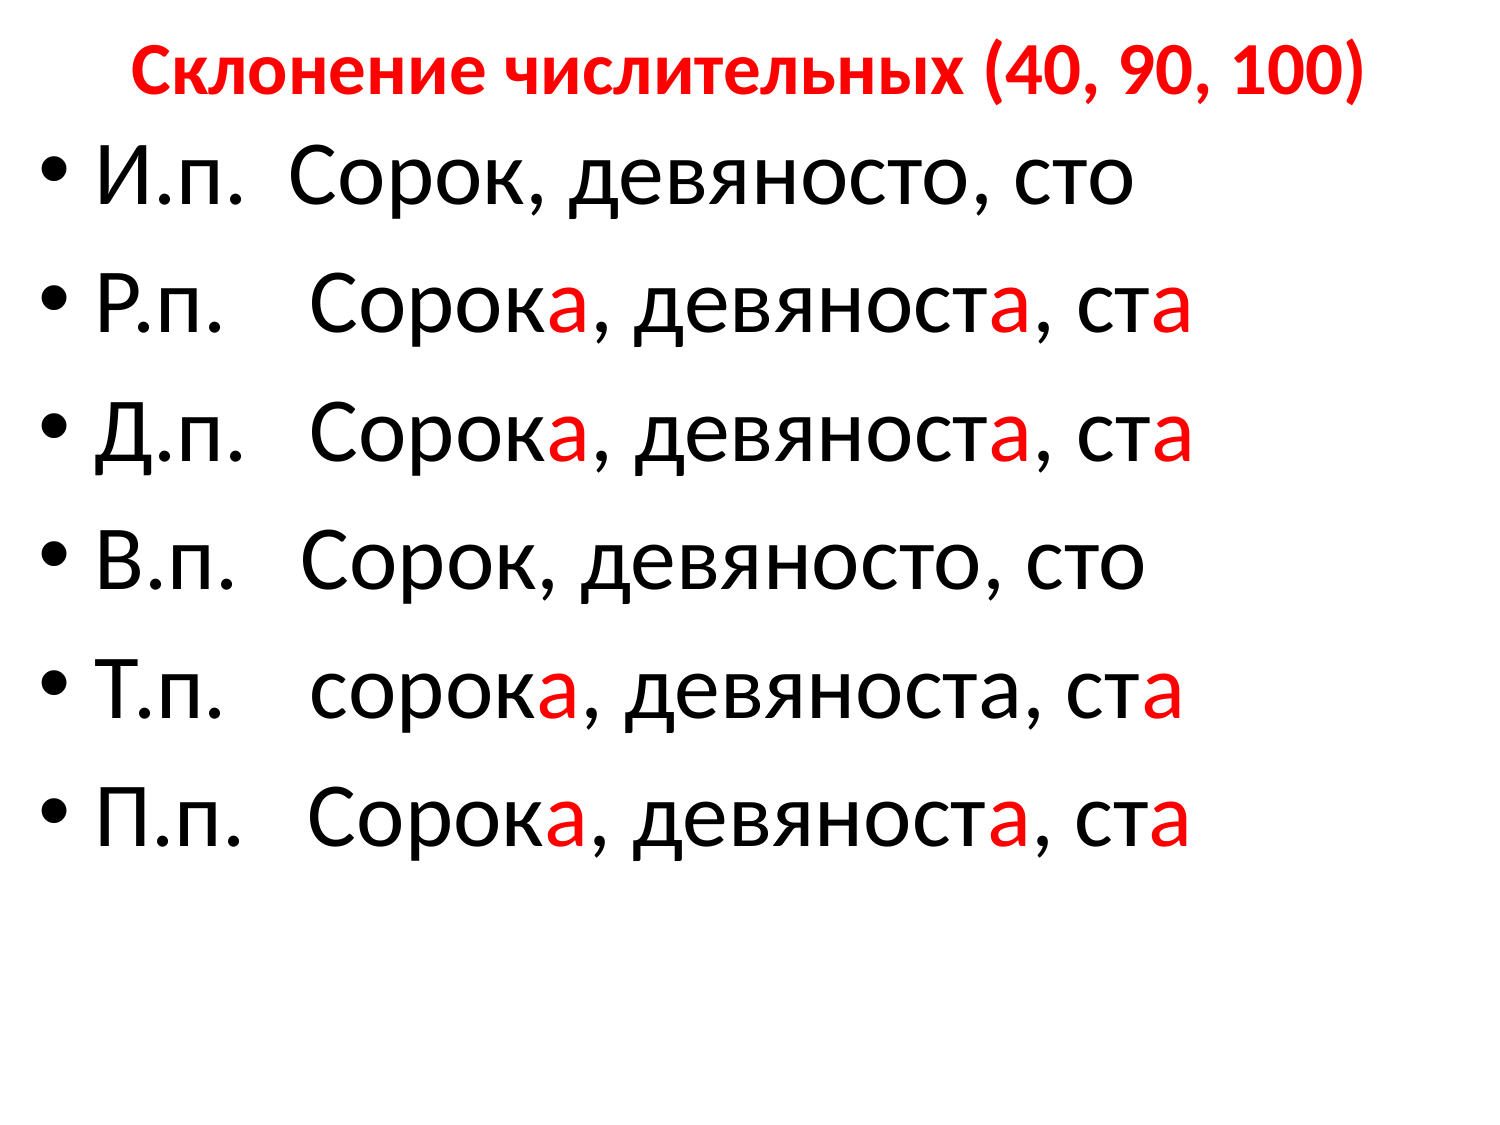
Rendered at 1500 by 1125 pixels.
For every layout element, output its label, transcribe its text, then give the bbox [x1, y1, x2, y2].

list И.п. Сорок, девяносто, сто Р.п. Сорока, девяноста, ста Д.п. Сорока, девяноста, ста В.п. Сорок, девяносто, сто Т.п. сорока, девяноста, ста П.п. Сорока, девяноста, ста [23, 105, 1465, 1038]
title Склонение числительных (40, 90, 100) [75, 35, 1425, 94]
